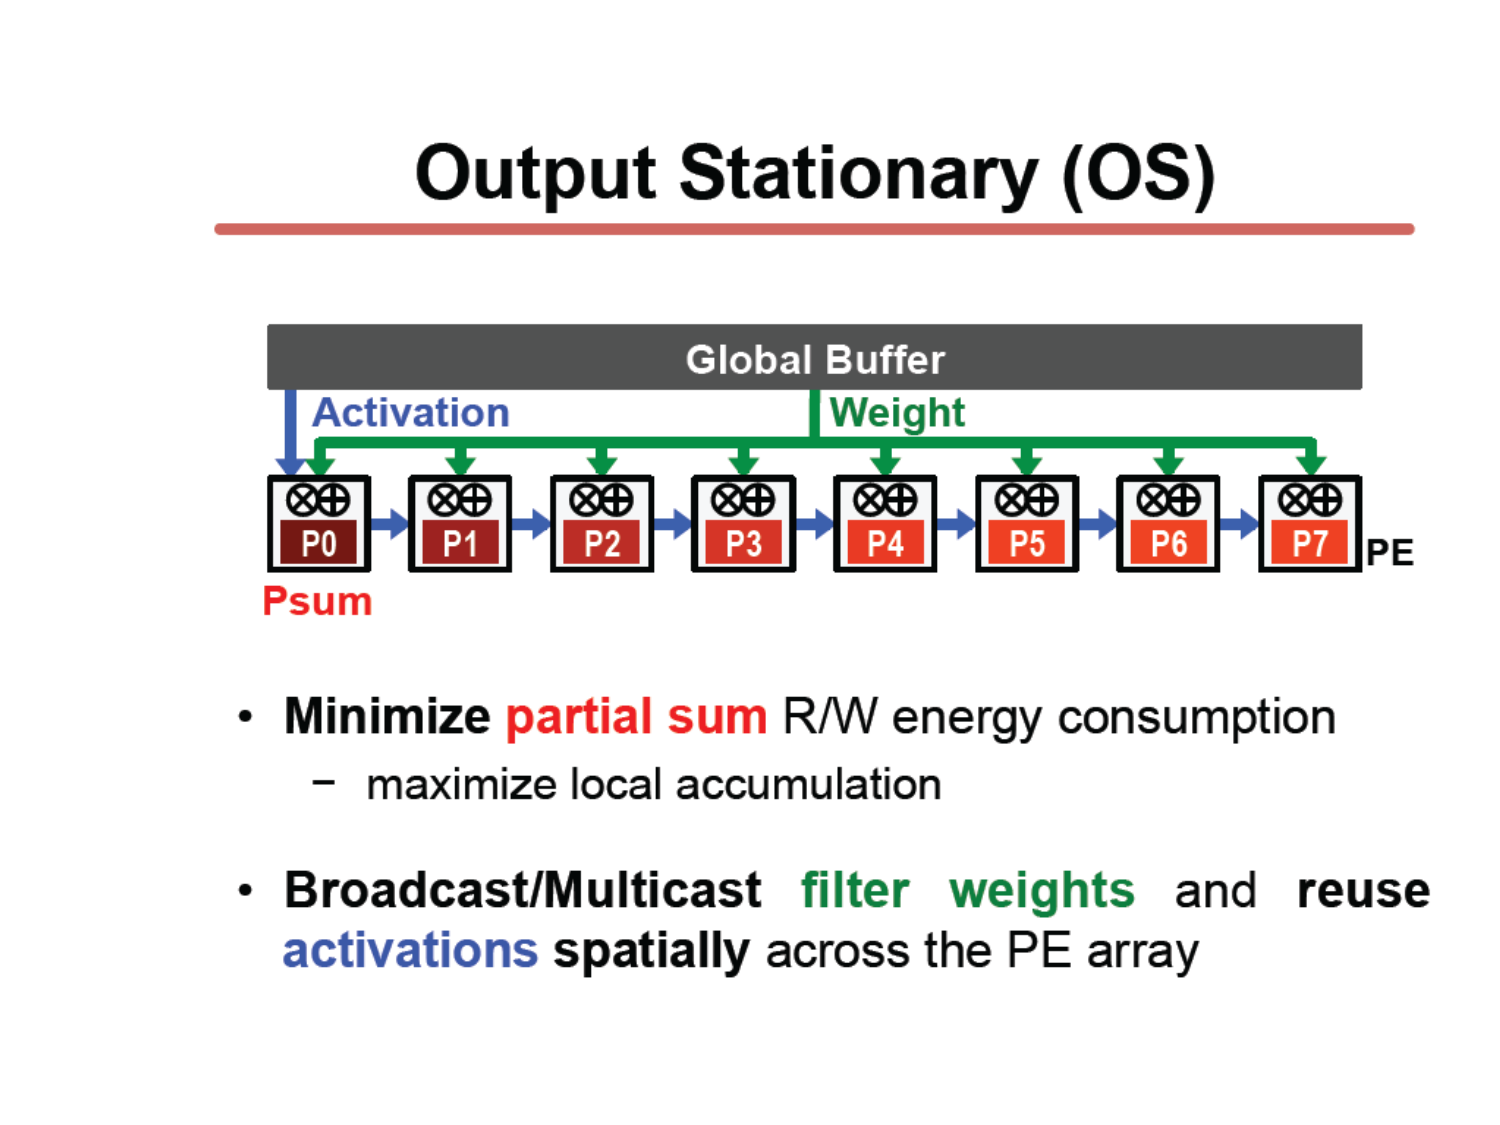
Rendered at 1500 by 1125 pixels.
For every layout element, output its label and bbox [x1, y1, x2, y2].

picture [112, 111, 1476, 1076]
